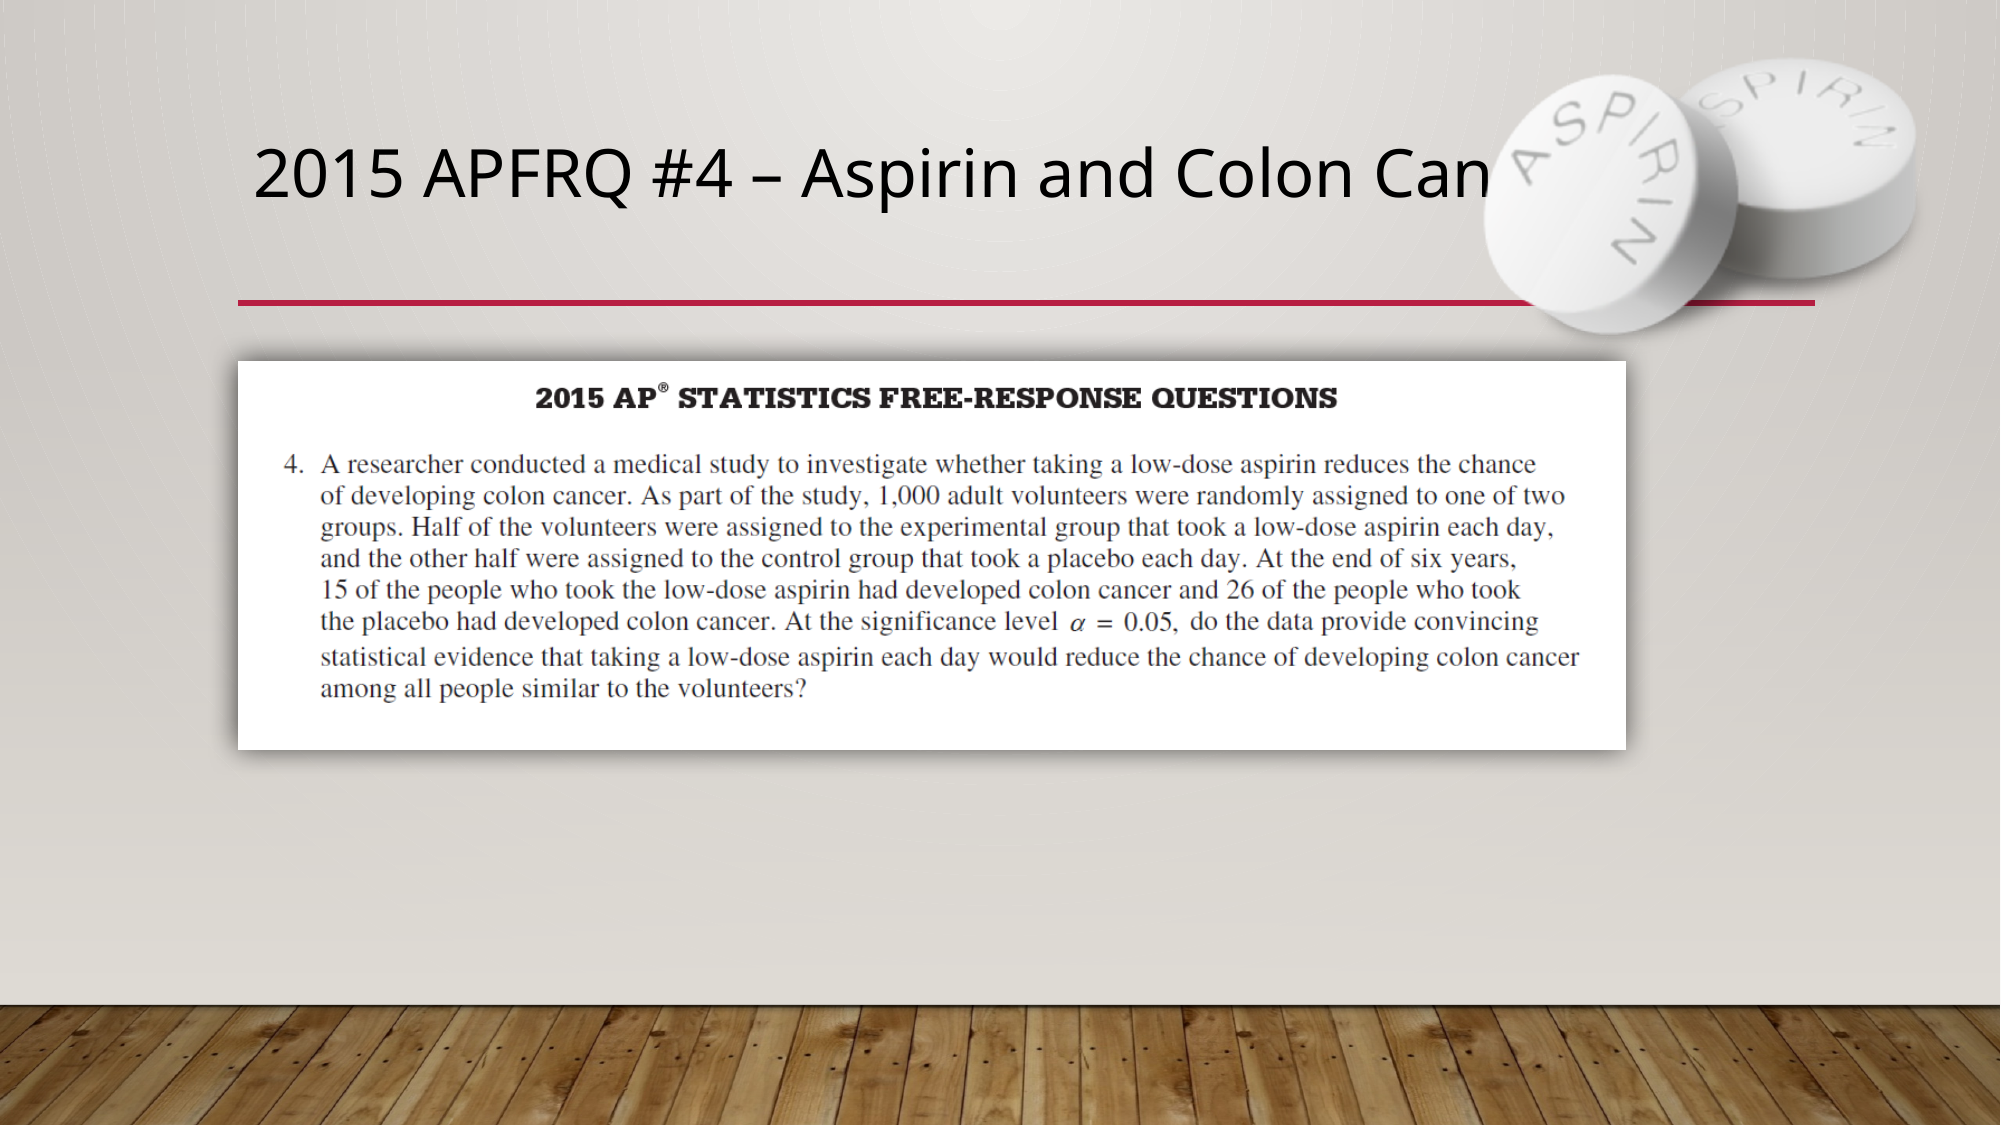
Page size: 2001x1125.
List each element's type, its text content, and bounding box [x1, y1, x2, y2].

picture [0, 1005, 2000, 1125]
title 2015 APFRQ #4 – Aspirin and Colon Cancer [238, 131, 1462, 305]
picture [237, 0, 1936, 750]
